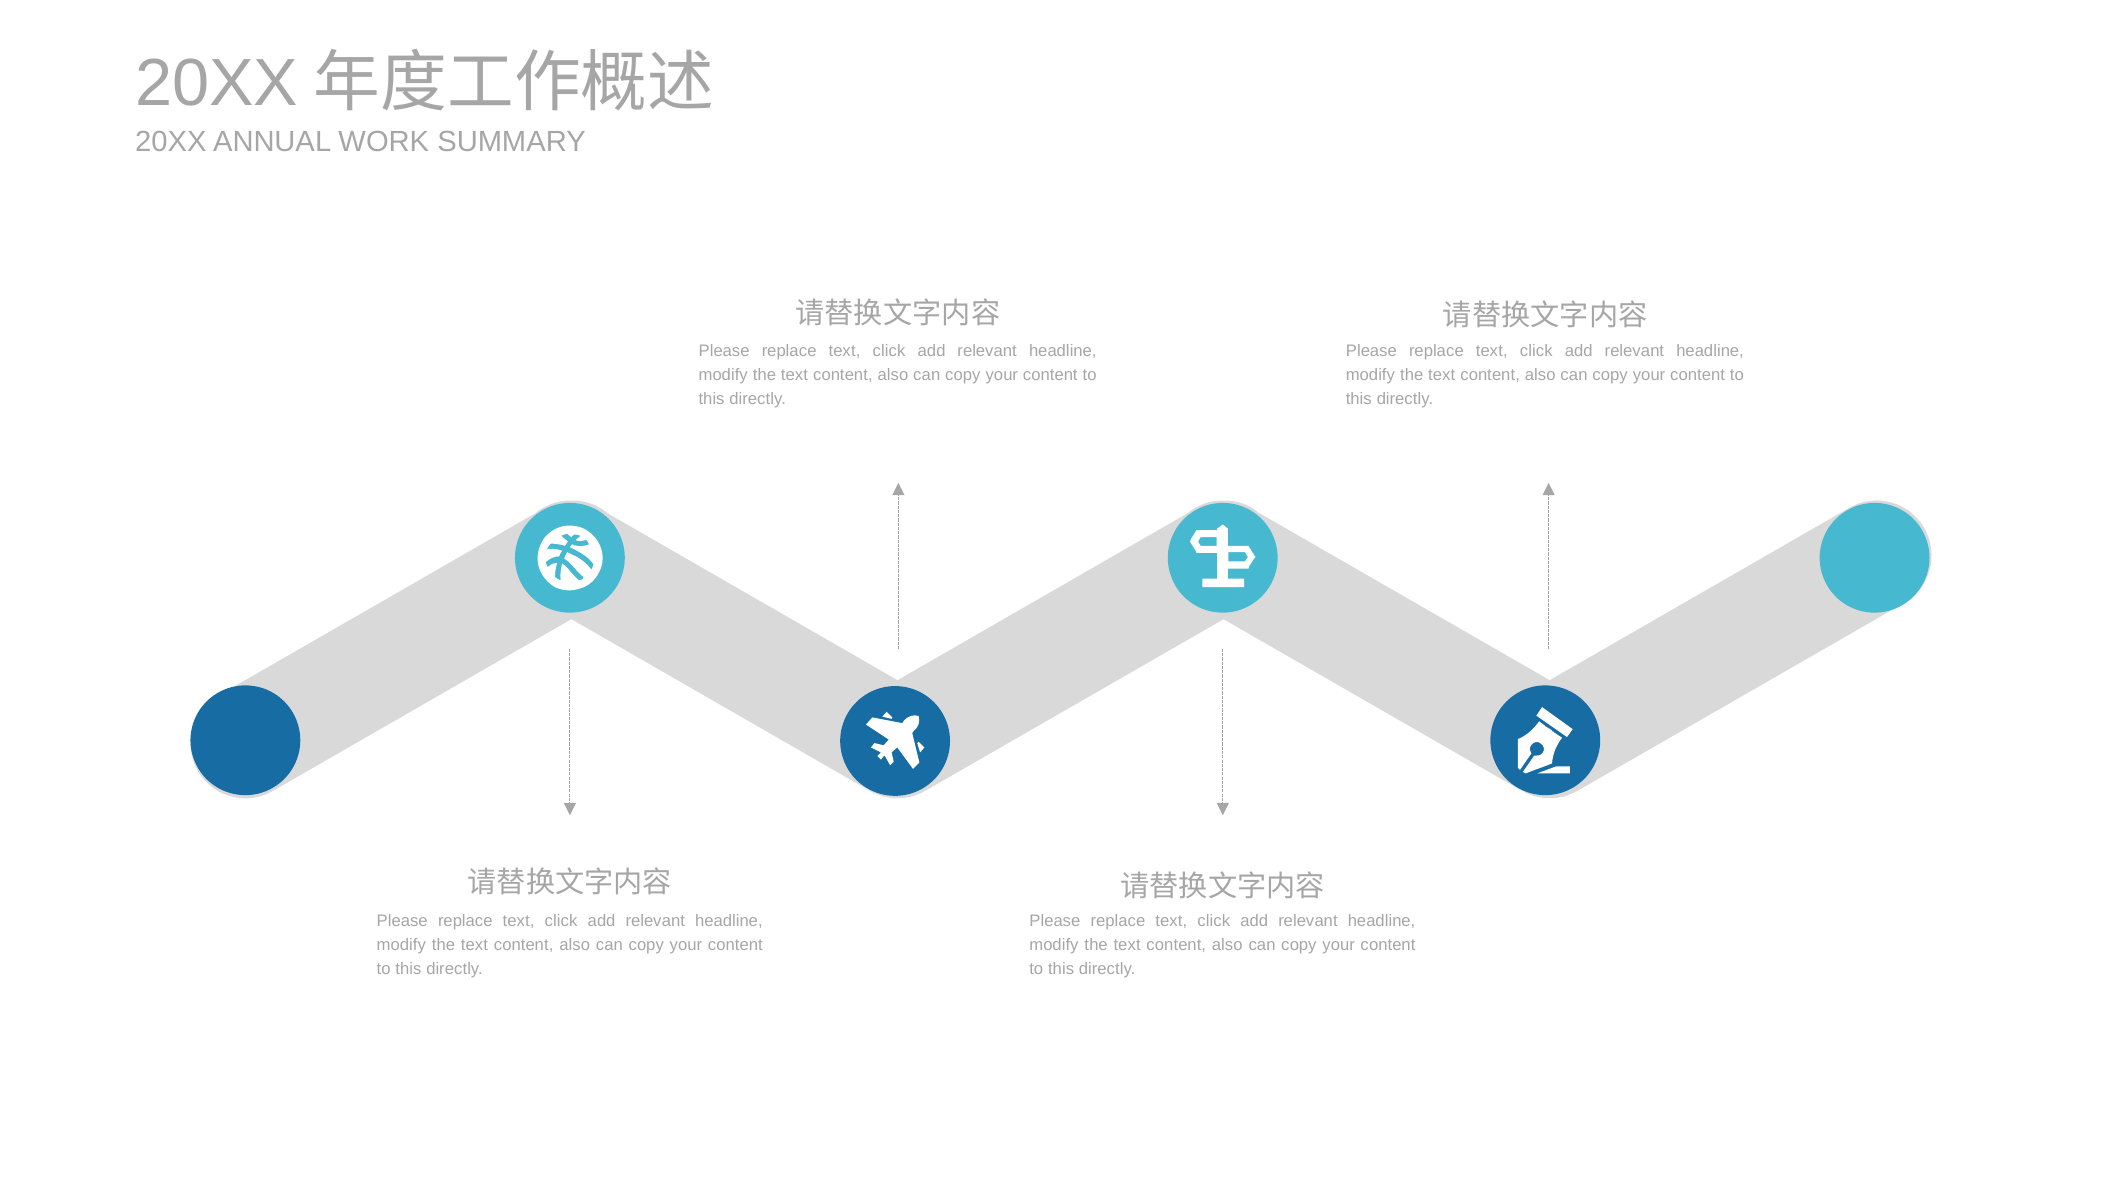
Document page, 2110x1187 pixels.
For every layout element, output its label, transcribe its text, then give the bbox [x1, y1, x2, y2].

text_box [190, 268, 1930, 1030]
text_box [1014, 853, 1431, 985]
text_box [683, 280, 1113, 415]
text_box 20XX ANNUAL WORK SUMMARY [135, 122, 596, 158]
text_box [361, 849, 779, 985]
text_box 20XX年度工作概述 [135, 38, 783, 119]
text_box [1331, 282, 1760, 415]
